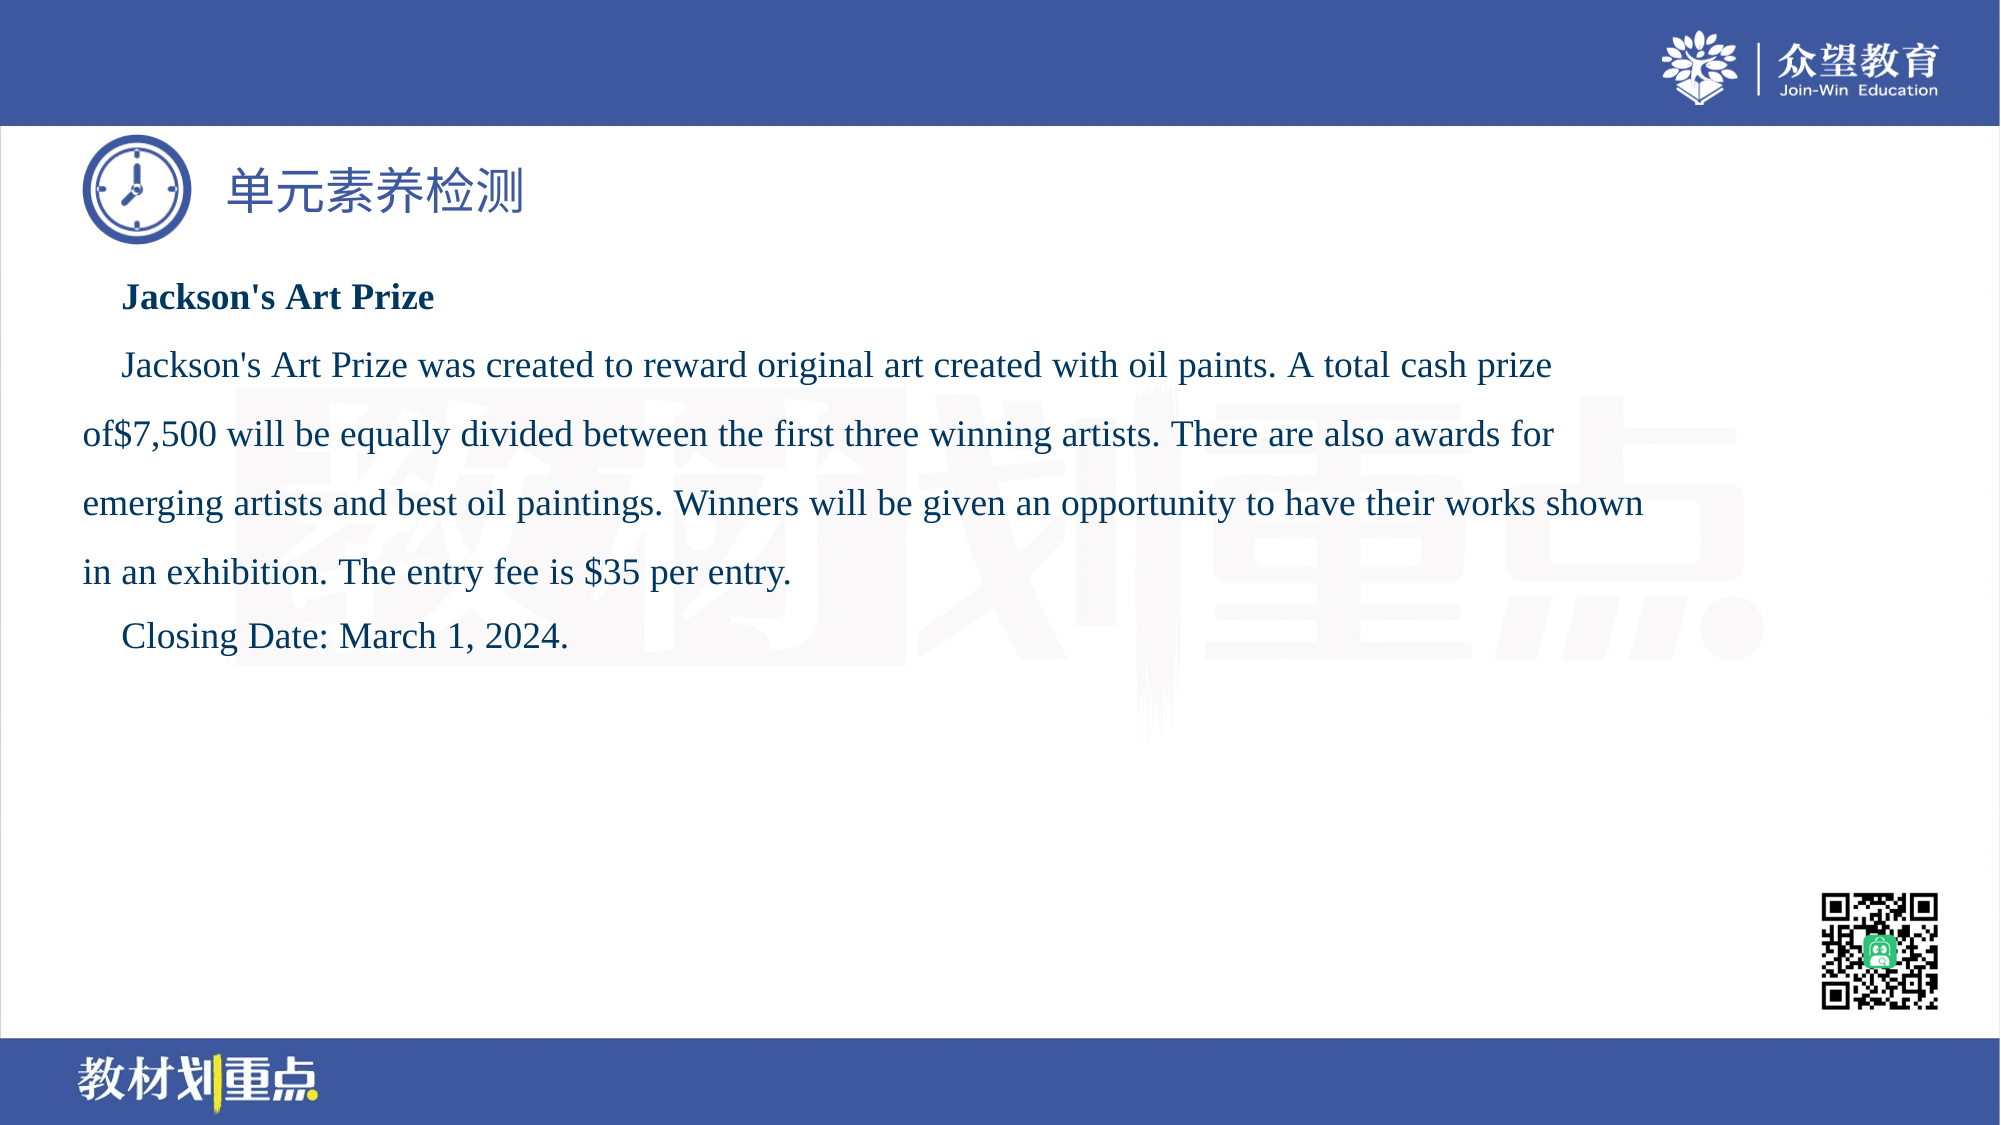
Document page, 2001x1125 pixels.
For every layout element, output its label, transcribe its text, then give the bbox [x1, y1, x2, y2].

picture [0, 0, 2000, 1125]
text_box Jackson's Art Prize Jackson's Art Prize was created to reward original art created with oil paints. A total cash prize of$7,500 will be equally divided between the first three winning artists. There are also awards for emerging artists and best oil paintings. Winners will be given an opportunity to have their works shown in an exhibition. The entry fee is $35 per entry. Closing Date: March 1, 2024. [82, 247, 1817, 650]
